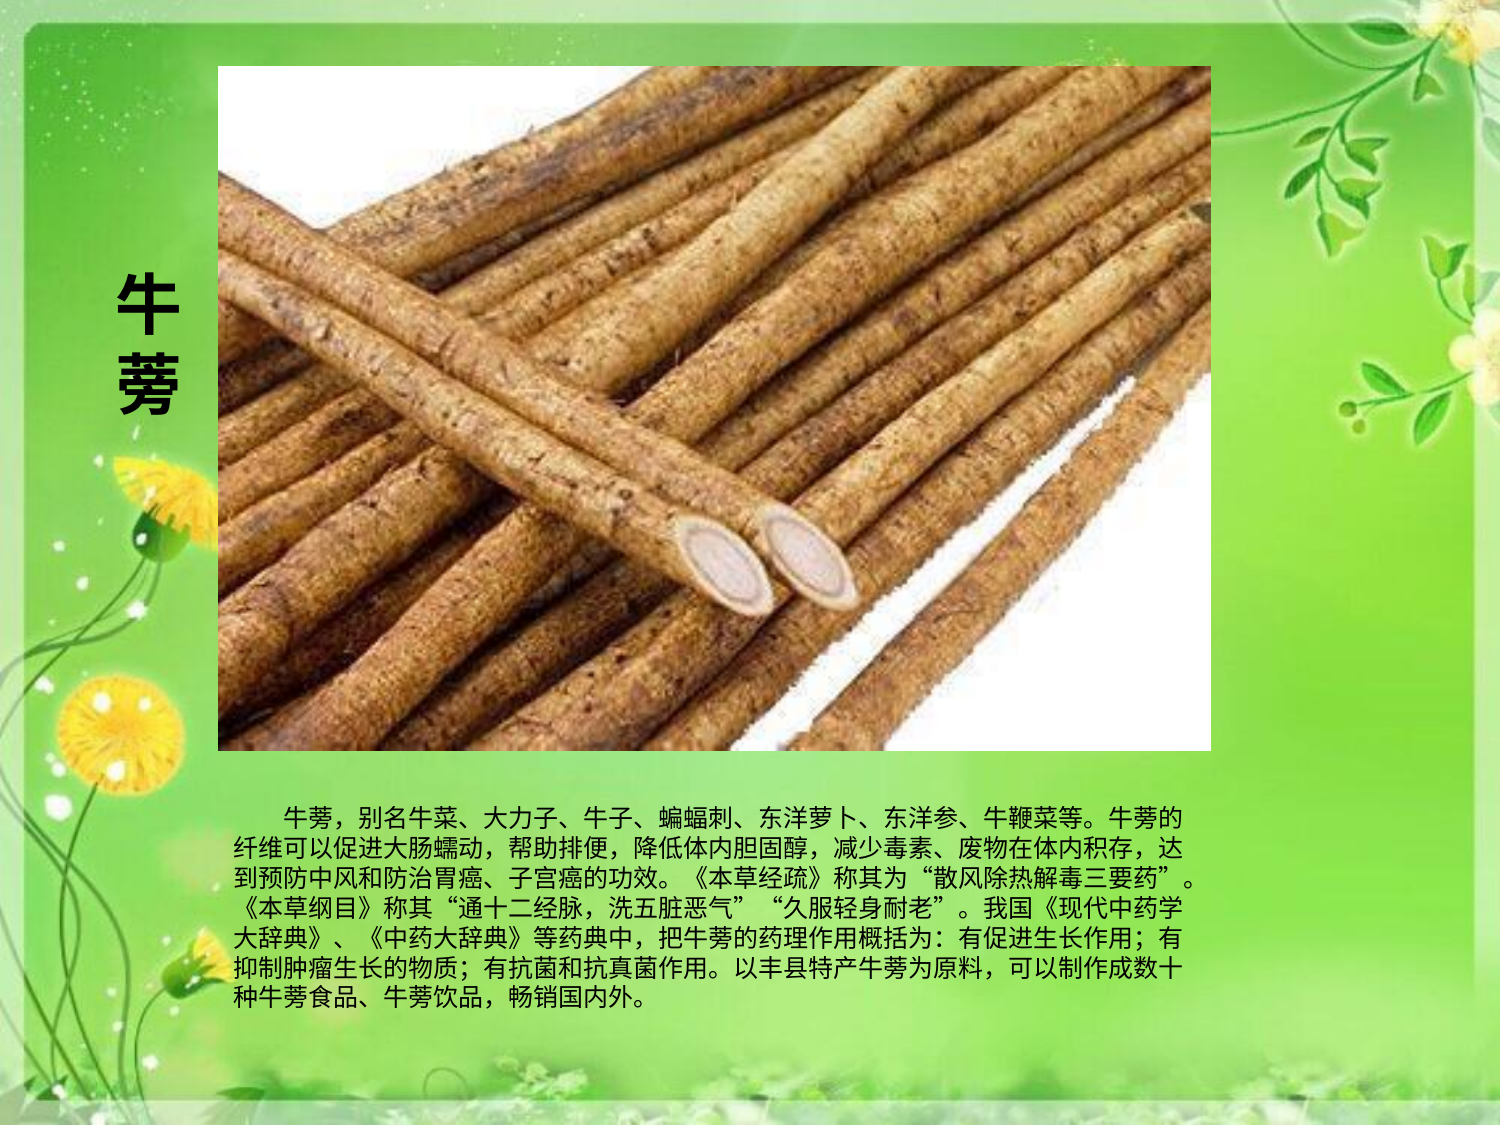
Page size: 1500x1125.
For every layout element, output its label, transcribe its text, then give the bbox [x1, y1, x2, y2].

picture [0, 0, 1500, 1125]
text_box 牛蒡，别名牛菜、大力子、牛子、蝙蝠刺、东洋萝卜、东洋参、牛鞭菜等。牛蒡的纤维可以促进大肠蠕动，帮助排便，降低体内胆固醇，减少毒素、废物在体内积存，达到预防中风和防治胃癌、子宫癌的功效。《本草经疏》称其为“散风除热解毒三要药”。《本草纲目》称其“通十二经脉，洗五脏恶气”“久服轻身耐老”。我国《现代中药学大辞典》、《中药大辞典》等药典中，把牛蒡的药理作用概括为：有促进生长作用；有抑制肿瘤生长的物质；有抗菌和抗真菌作用。以丰县特产牛蒡为原料，可以制作成数十种牛蒡食品、牛蒡饮品，畅销国内外。 [218, 794, 1211, 1020]
text_box 牛 蒡 [100, 255, 198, 430]
